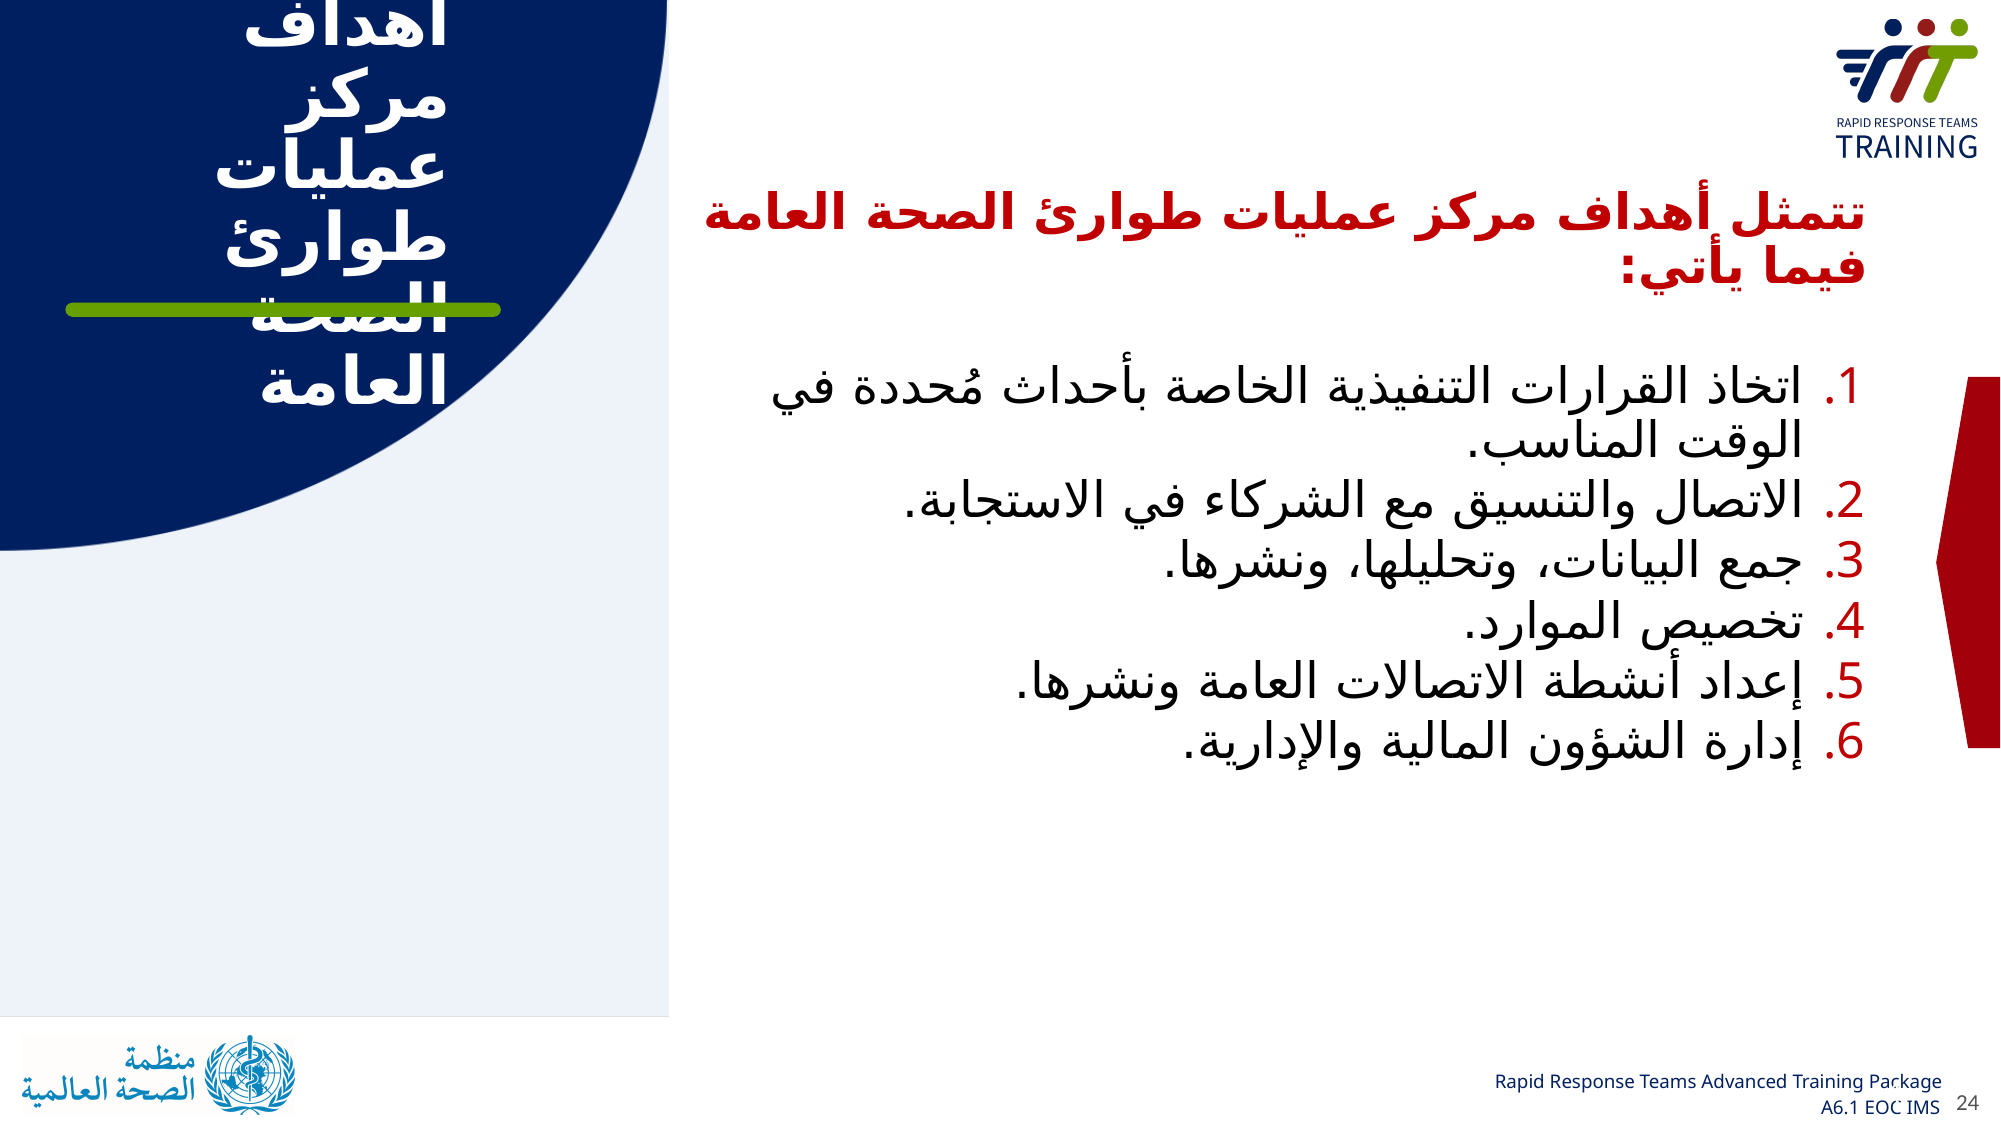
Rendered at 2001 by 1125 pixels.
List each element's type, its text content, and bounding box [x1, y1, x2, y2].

slide_number 24 [1882, 1037, 1930, 1092]
title أهداف مركز عمليات طوارئ الصحة العامة [63, 44, 459, 363]
picture [0, 0, 669, 1018]
text_box [65, 302, 501, 317]
list تتمثل أهداف مركز عمليات طوارئ الصحة العامة فيما يأتي: اتخاذ القرارات التنفيذية الخاصة بأحداث مُحددة في الوقت المناسب. الاتصال والتنسيق مع الشركاء في الاستجابة. جمع البيانات، وتحليلها، ونشرها. تخصيص الموارد. إعداد أنشطة الاتصالات العامة ونشرها. إدارة الشؤون المالية والإدارية. [675, 177, 1877, 975]
picture [252, 1050, 258, 1059]
picture [22, 1035, 295, 1115]
picture [1835, 19, 1978, 167]
